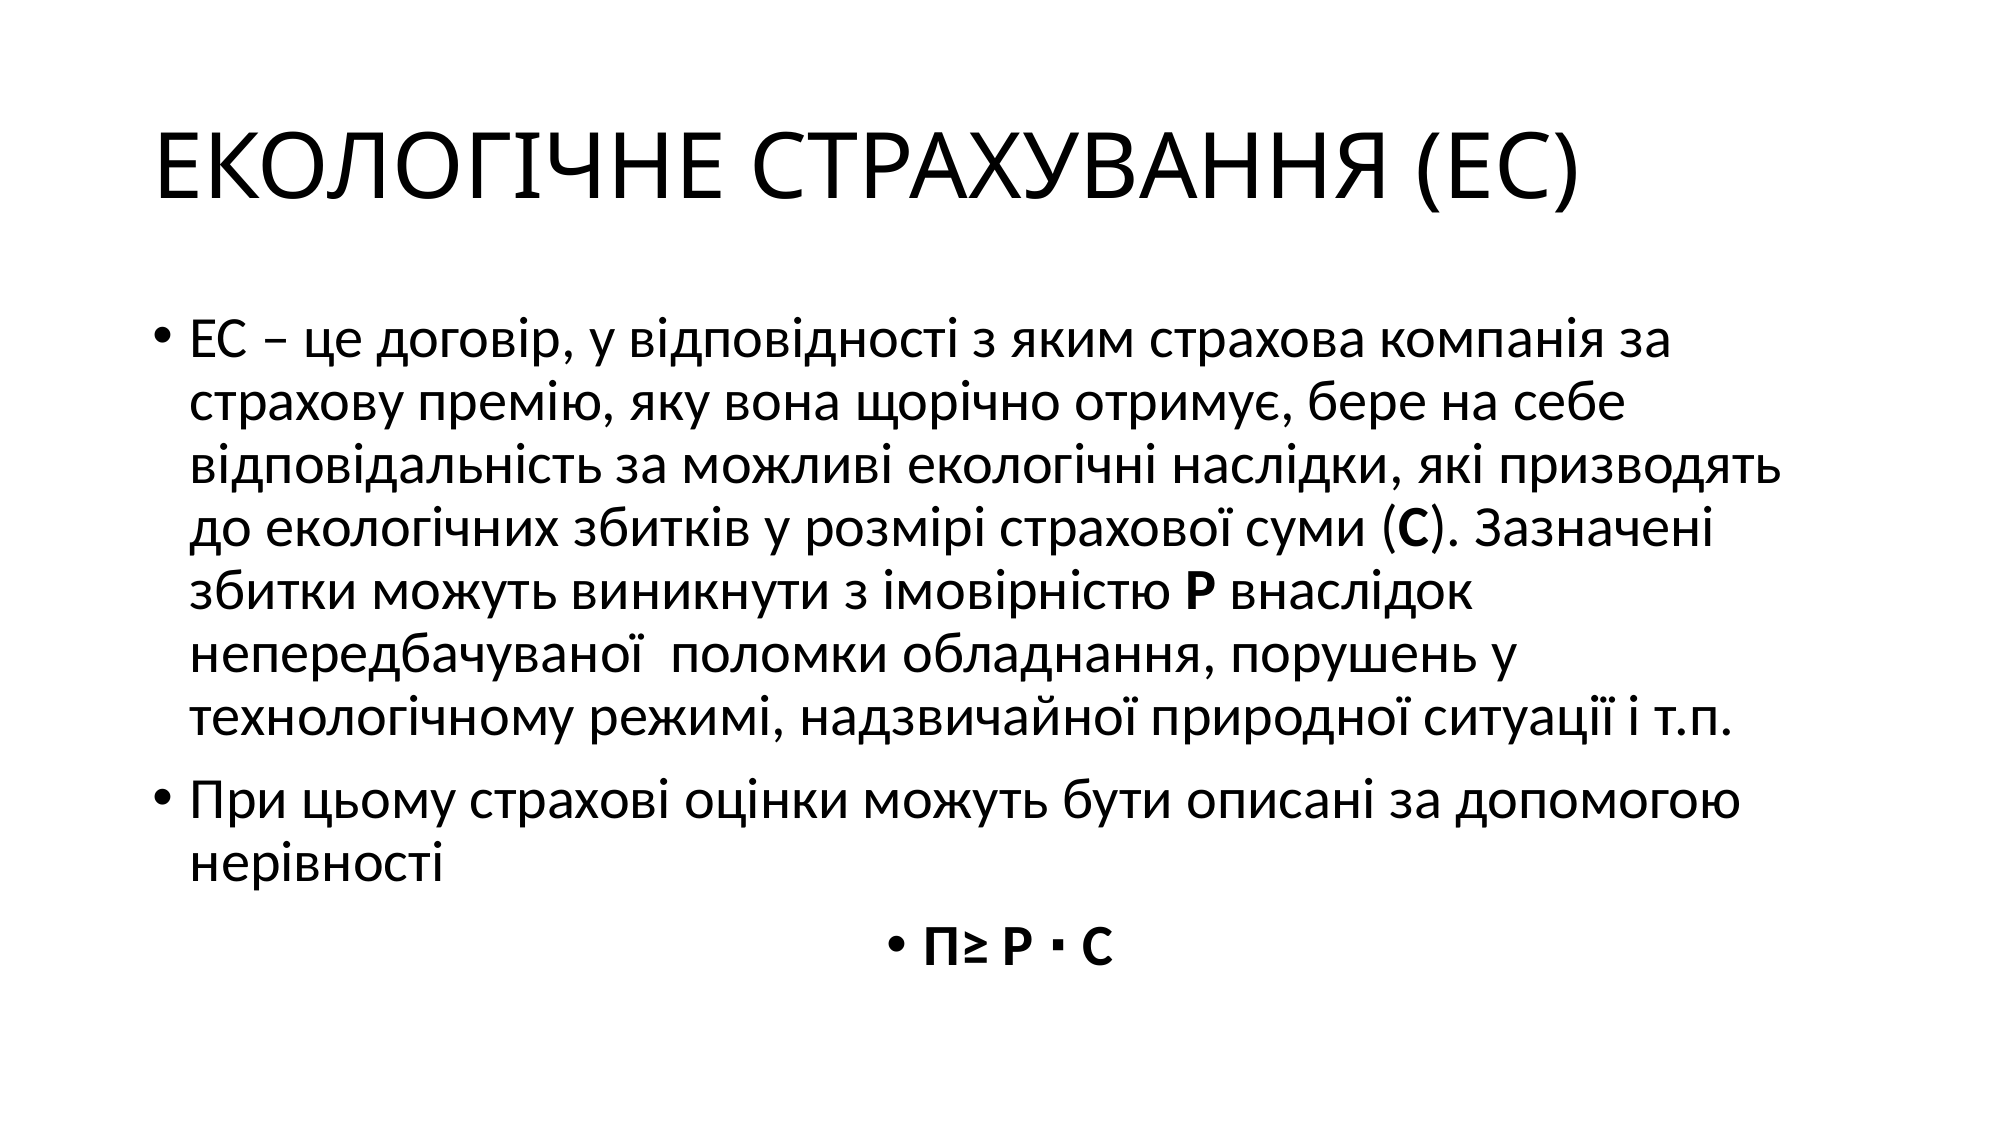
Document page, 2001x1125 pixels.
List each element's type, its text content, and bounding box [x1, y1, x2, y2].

list ЕС – це договір, у відповідності з яким страхова компанія за страхову премію, яку вона щорічно отримує, бере на себе відповідальність за можливі екологічні наслідки, які призводять до екологічних збитків у розмірі страхової суми (С). Зазначені збитки можуть виникнути з імовірністю Р внаслідок непередбачуваної поломки обладнання, порушень у технологічному режимі, надзвичайної природної ситуації і т.п. При цьому страхові оцінки можуть бути описані за допомогою нерівності П≥ Р ∙ С [137, 299, 1863, 1014]
title ЕКОЛОГІЧНЕ СТРАХУВАННЯ (ЕС) [137, 59, 1863, 278]
